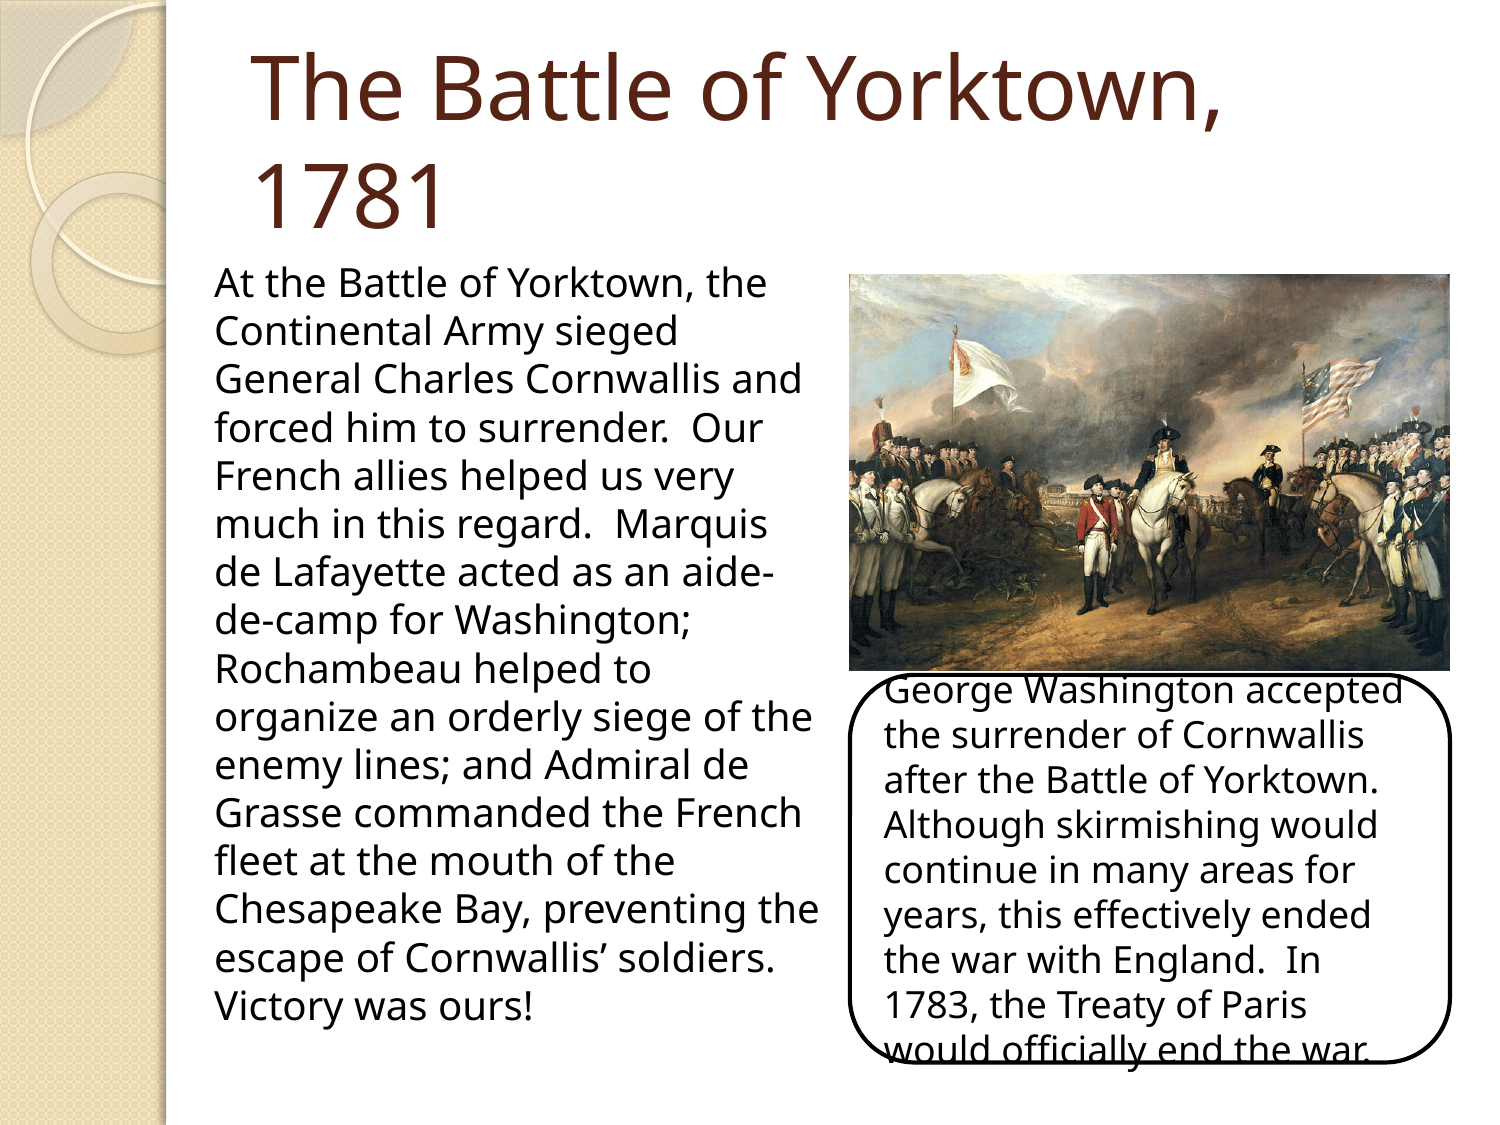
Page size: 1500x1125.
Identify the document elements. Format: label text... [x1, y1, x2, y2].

title The Battle of Yorktown, 1781 [235, 45, 1466, 233]
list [849, 274, 1451, 671]
list At the Battle of Yorktown, the Continental Army sieged General Charles Cornwallis and forced him to surrender. Our French allies helped us very much in this regard. Marquis de Lafayette acted as an aide-de-camp for Washington; Rochambeau helped to organize an orderly siege of the enemy lines; and Admiral de Grasse commanded the French fleet at the mouth of the Chesapeake Bay, preventing the escape of Cornwallis’ soldiers. Victory was ours! [187, 249, 836, 1063]
text_box George Washington accepted the surrender of Cornwallis after the Battle of Yorktown. Although skirmishing would continue in many areas for years, this effectively ended the war with England. In 1783, the Treaty of Paris would officially end the war. [847, 682, 1453, 1065]
